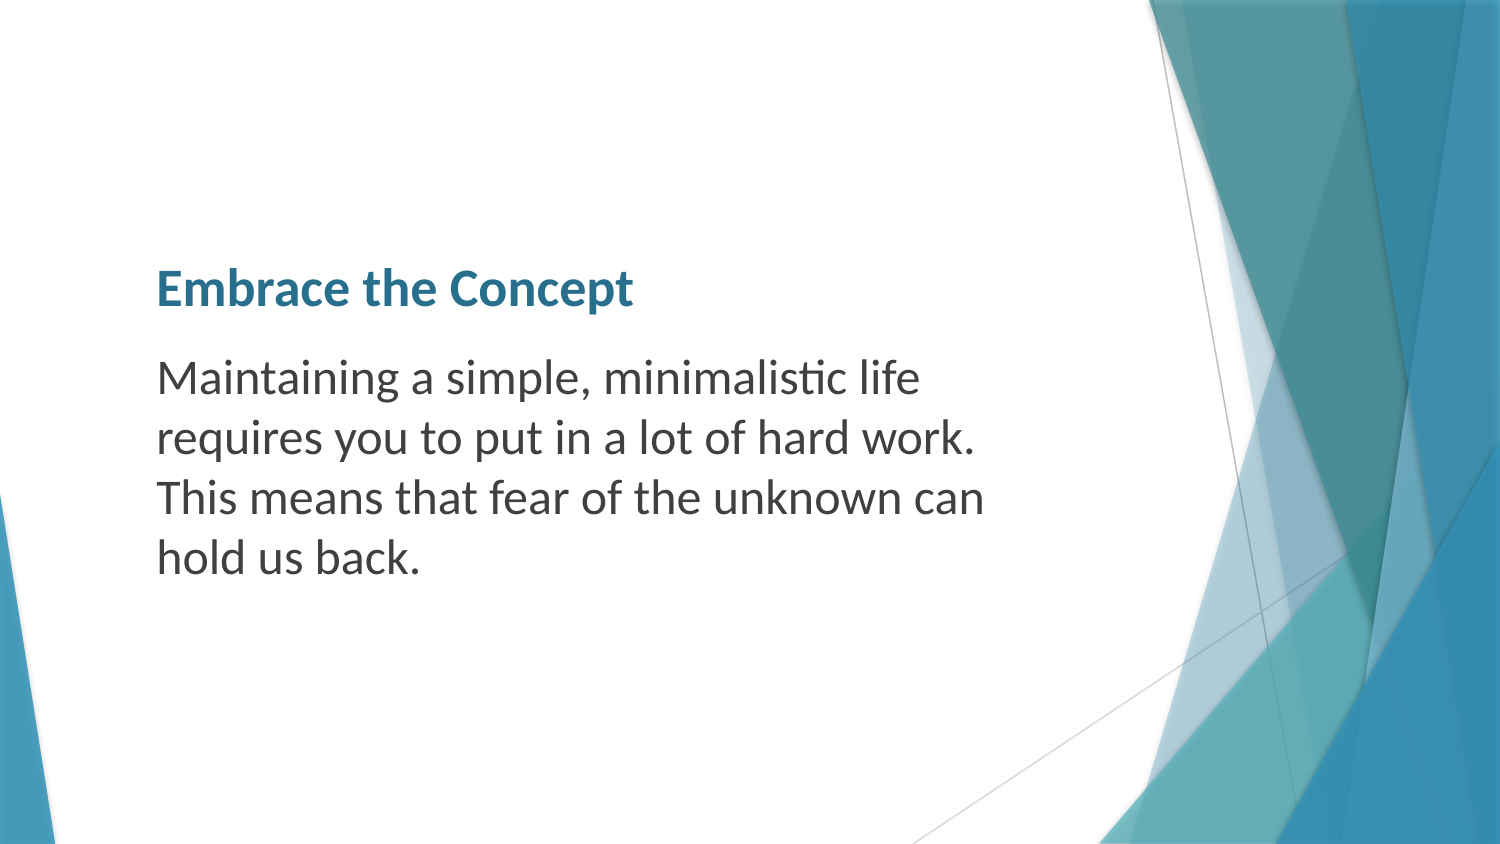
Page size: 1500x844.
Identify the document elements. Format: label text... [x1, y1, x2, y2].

title Embrace the Concept [141, 244, 1093, 340]
list Maintaining a simple, minimalistic life requires you to put in a lot of hard work. This means that fear of the unknown can hold us back. [141, 336, 1010, 682]
